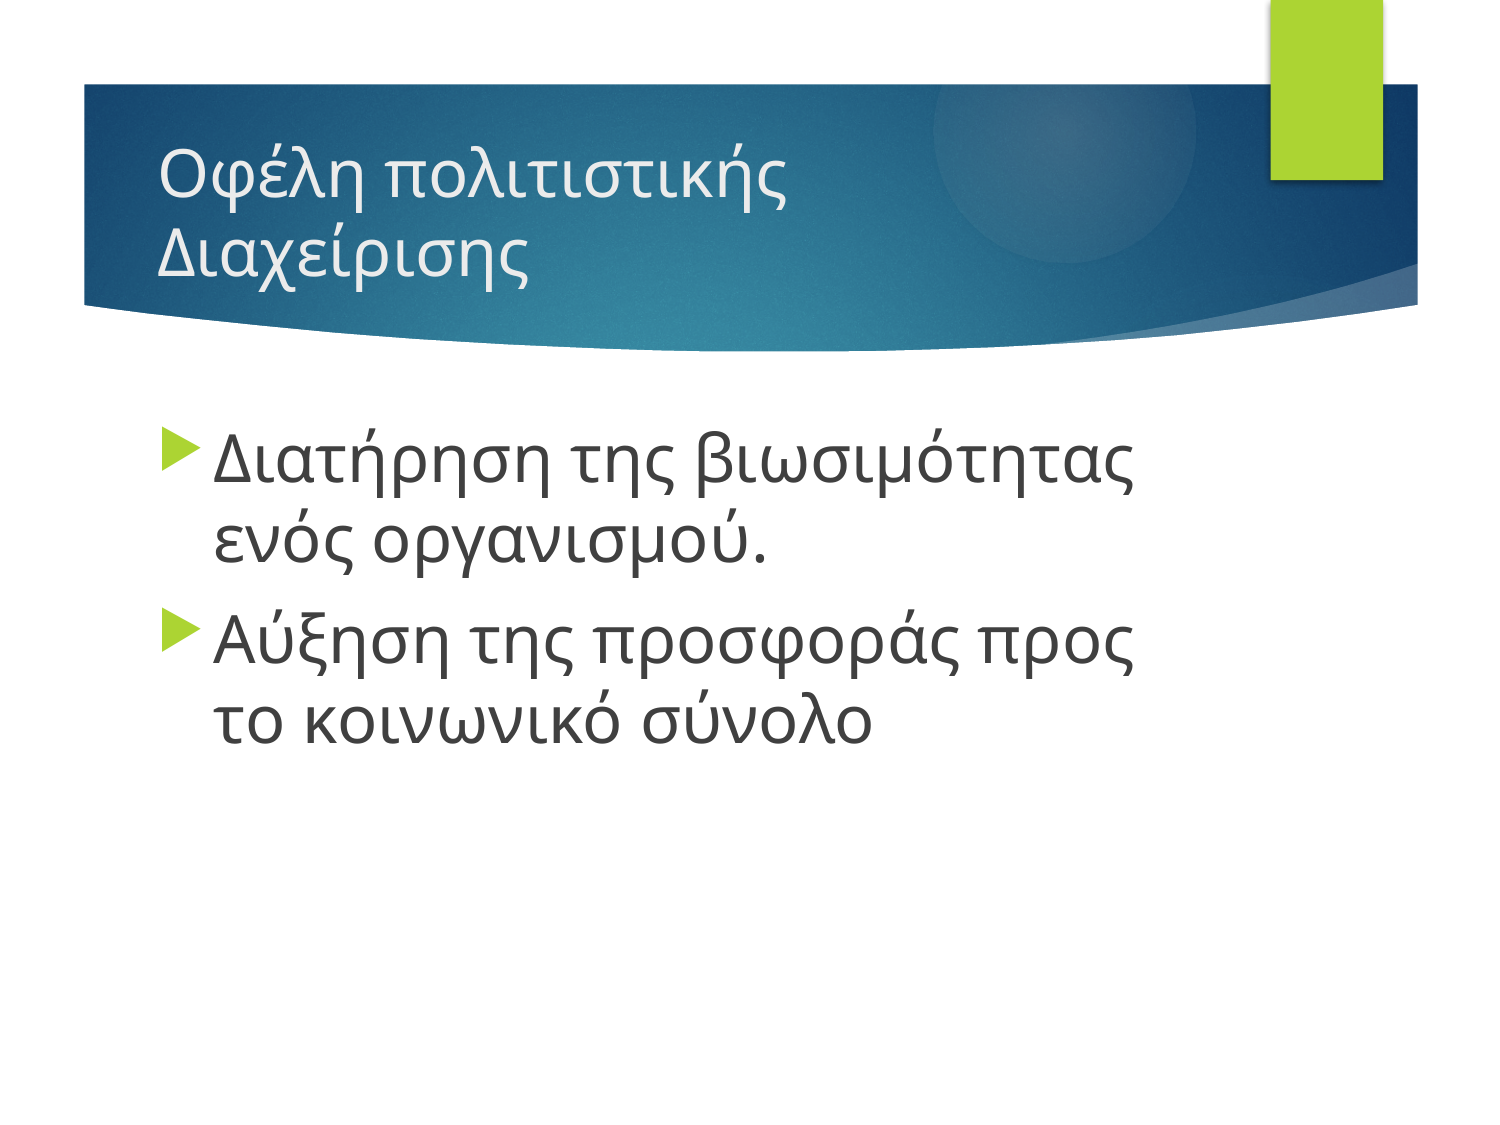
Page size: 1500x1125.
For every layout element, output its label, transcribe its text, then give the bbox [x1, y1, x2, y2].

list Διατήρηση της βιωσιμότητας ενός οργανισμού. Αύξηση της προσφοράς προς το κοινωνικό σύνολο [142, 408, 1183, 988]
title Οφέλη πολιτιστικής Διαχείρισης [142, 152, 1183, 269]
